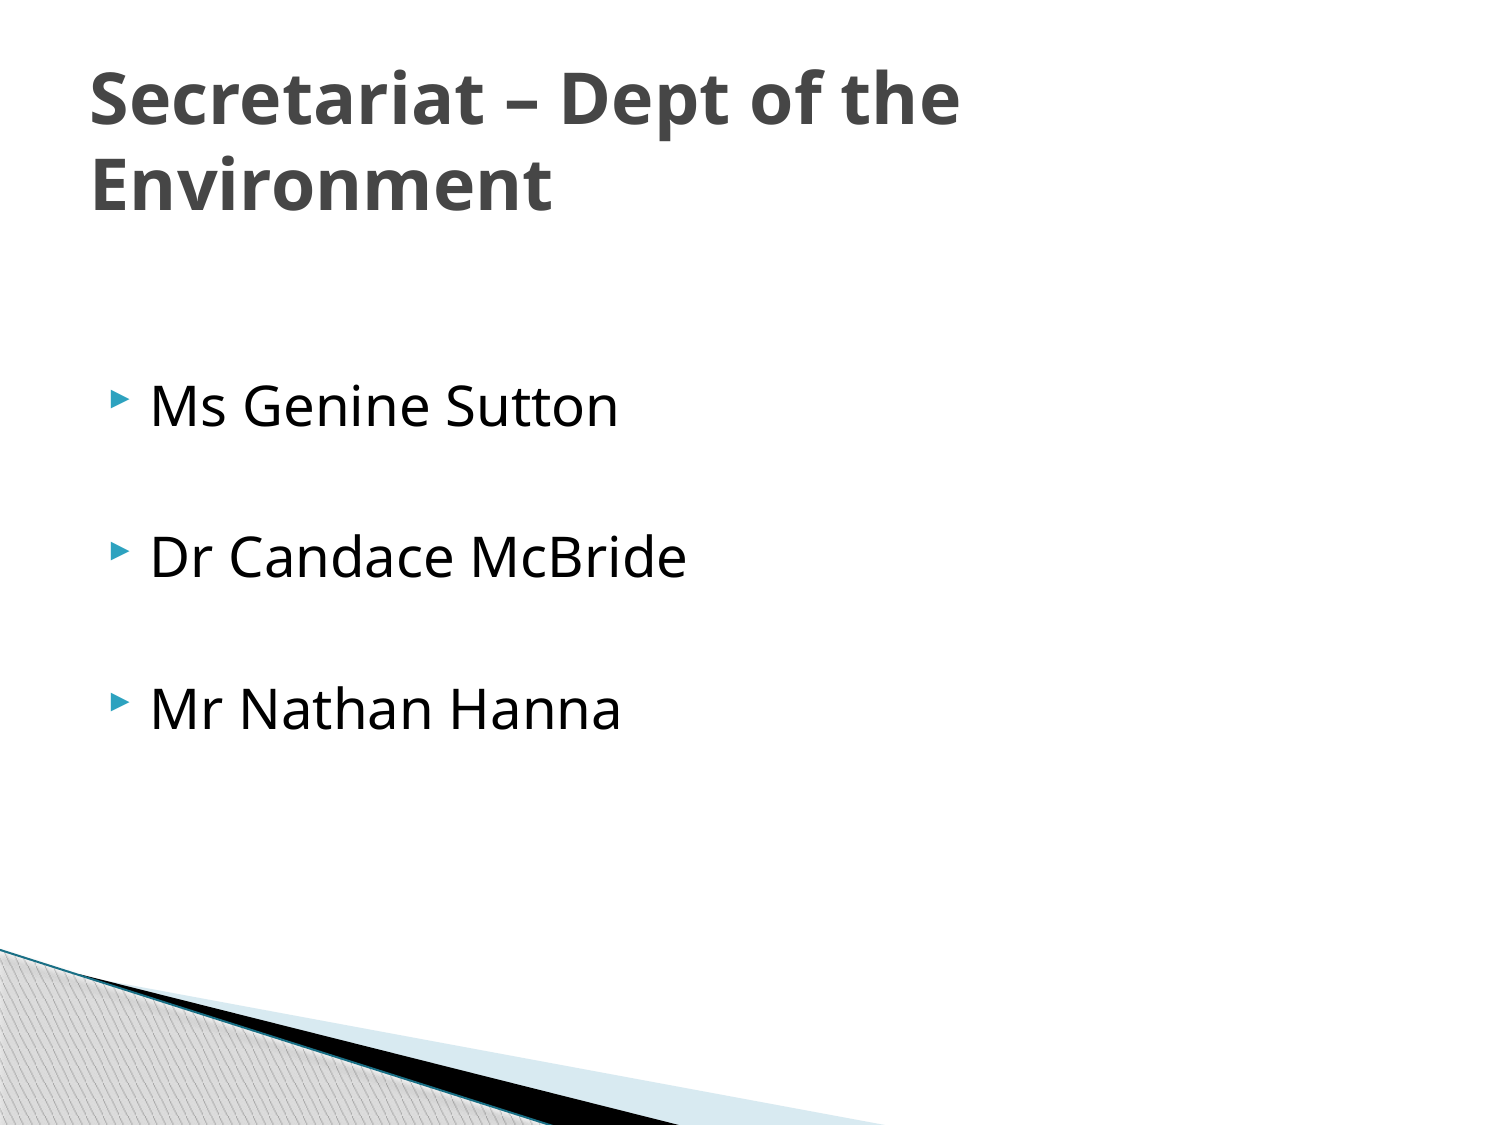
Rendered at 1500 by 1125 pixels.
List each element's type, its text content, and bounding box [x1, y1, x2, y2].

title Secretariat – Dept of the Environment [75, 45, 1425, 233]
list Ms Genine Sutton Dr Candace McBride Mr Nathan Hanna [75, 362, 1425, 986]
